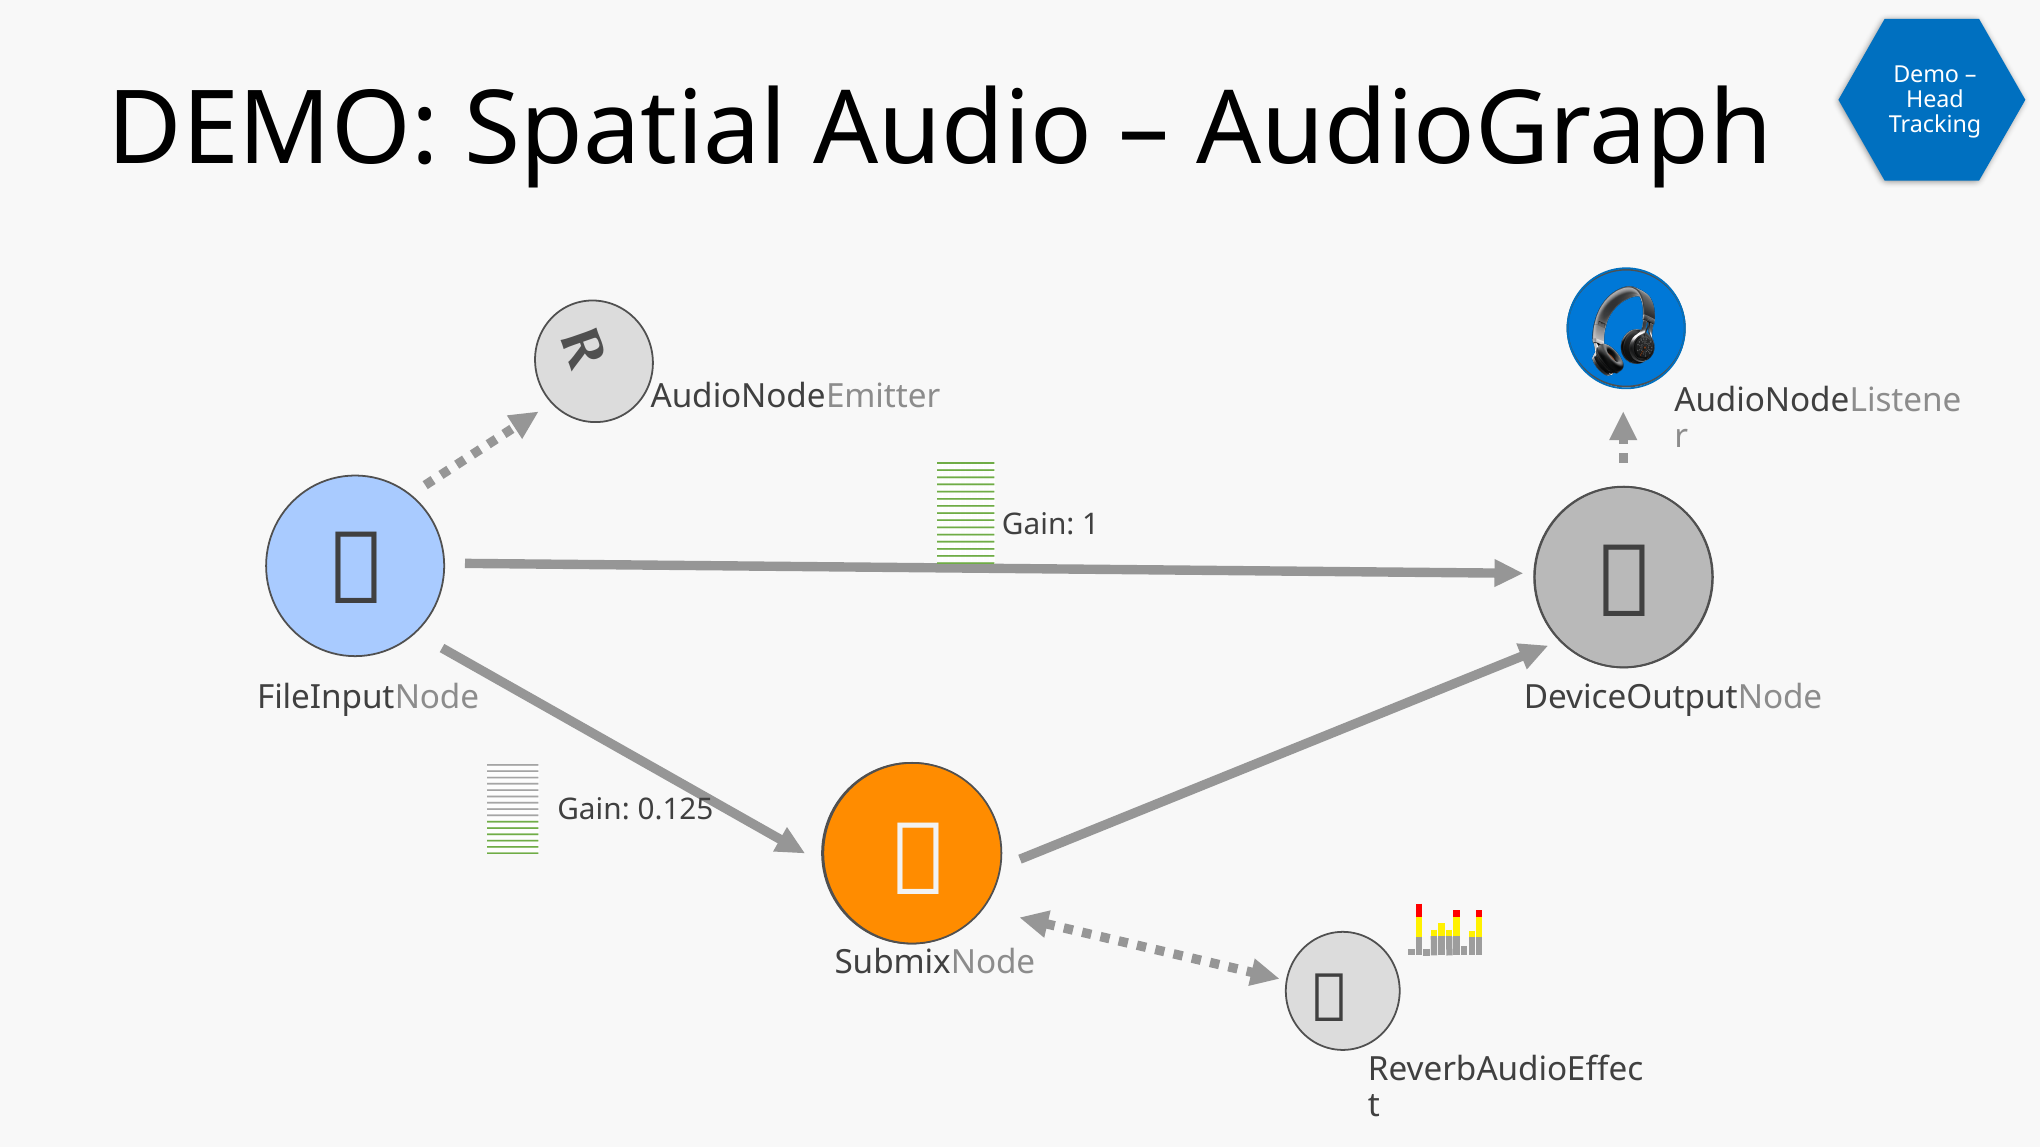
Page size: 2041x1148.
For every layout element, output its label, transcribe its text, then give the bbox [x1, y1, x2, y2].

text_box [265, 475, 445, 657]
text_box AudioNodeEmitter [620, 361, 974, 434]
picture [937, 462, 995, 564]
picture [487, 764, 539, 854]
list DEMO: Spatial Audio – AudioGraph [83, 60, 1838, 181]
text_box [532, 302, 656, 421]
text_box SubmixNode [804, 926, 1072, 999]
text_box AudioNodeListener [1644, 358, 2003, 479]
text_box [1019, 917, 1280, 979]
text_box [441, 647, 805, 854]
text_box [424, 411, 539, 486]
text_box FileInputNode [227, 662, 441, 735]
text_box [464, 563, 1523, 574]
text_box DeviceOutputNode [1548, 661, 1857, 734]
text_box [1019, 645, 1548, 860]
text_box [1567, 267, 1686, 389]
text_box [1534, 486, 1714, 668]
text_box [1838, 18, 2026, 181]
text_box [823, 762, 1002, 944]
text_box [1285, 903, 1683, 1114]
text_box Gain: 1 [995, 492, 1190, 557]
